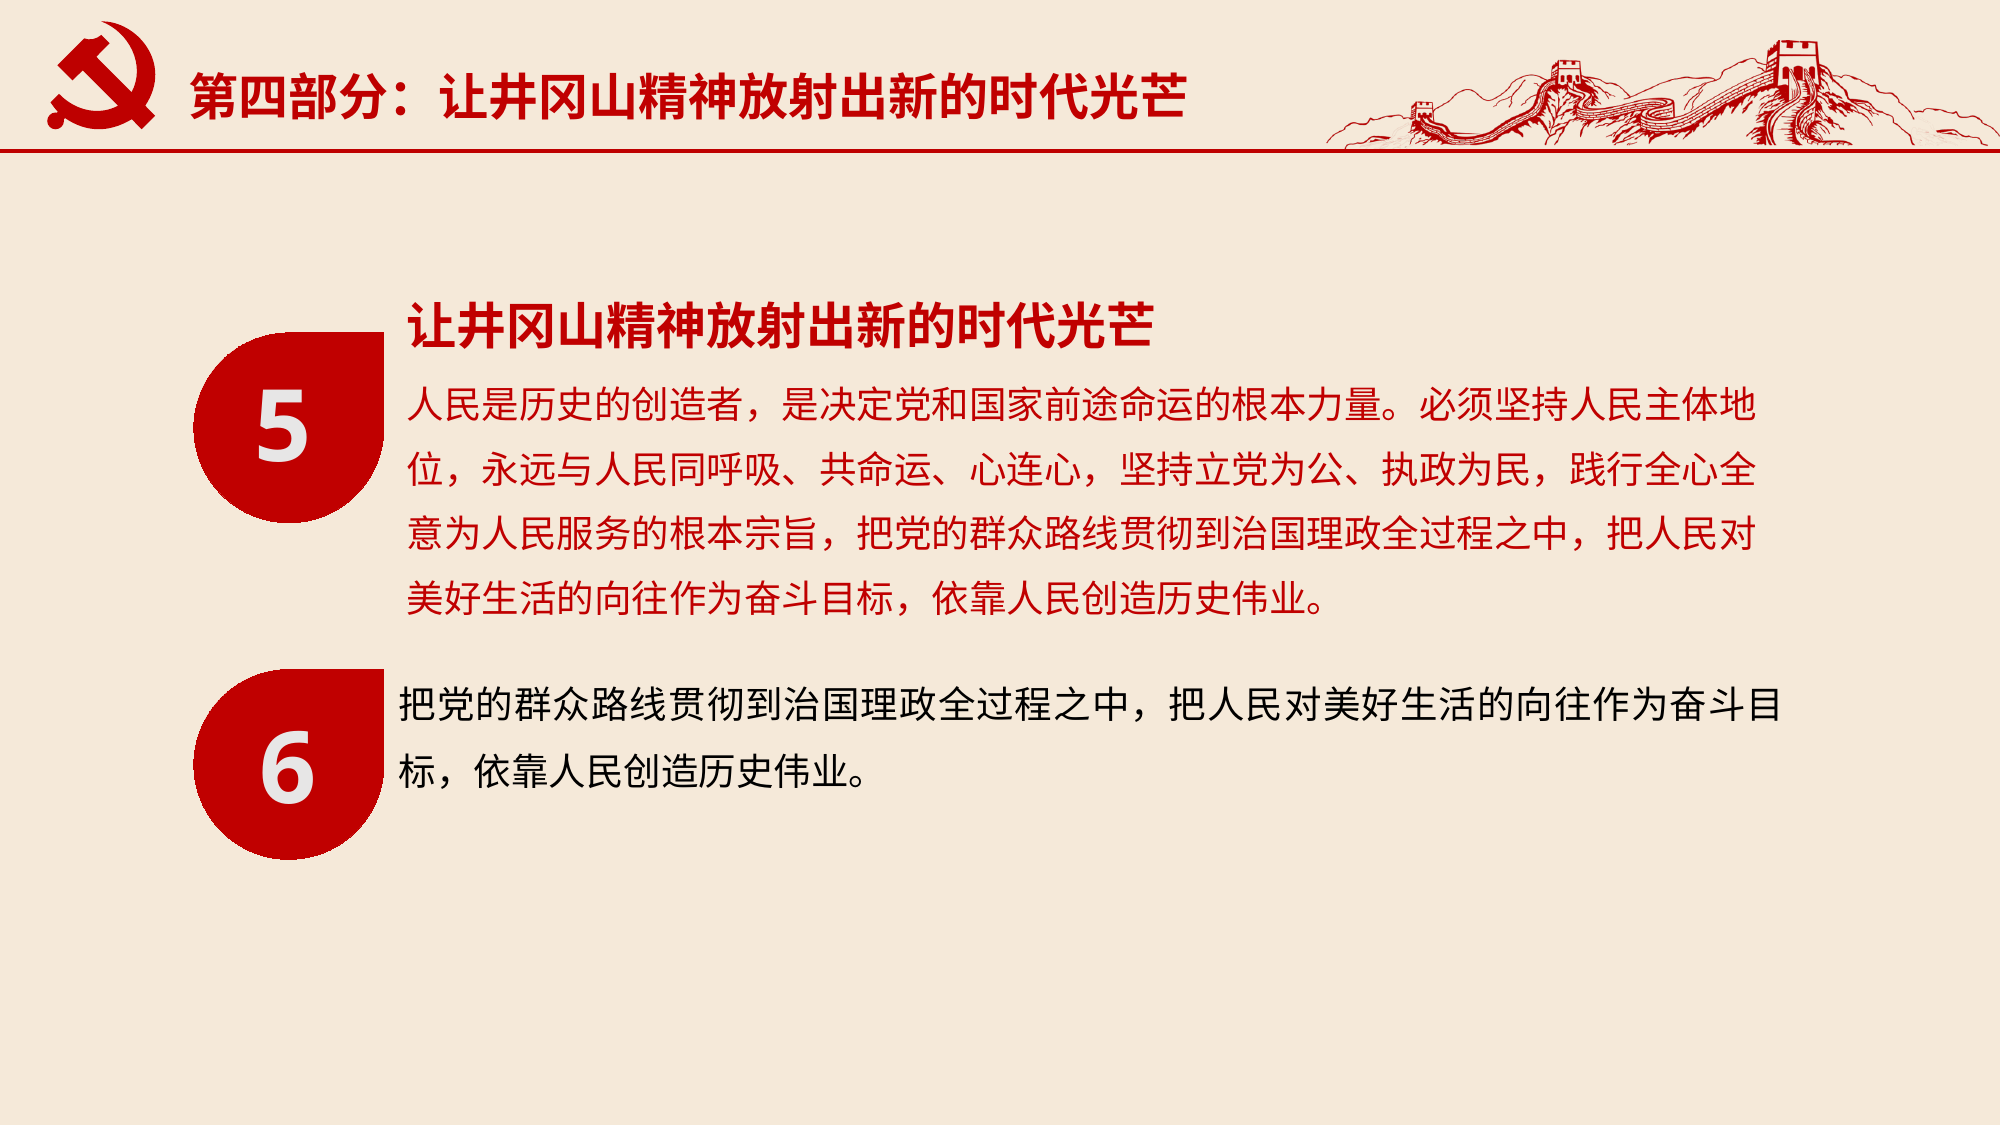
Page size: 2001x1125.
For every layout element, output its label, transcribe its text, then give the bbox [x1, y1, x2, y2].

text_box [193, 332, 384, 523]
text_box 把党的群众路线贯彻到治国理政全过程之中，把人民对美好生活的向往作为奋斗目标，依靠人民创造历史伟业。 [383, 650, 1799, 801]
text_box 让井冈山精神放射出新的时代光芒 [391, 287, 1562, 354]
text_box 6 [245, 696, 333, 831]
text_box [193, 669, 383, 860]
text_box 第四部分：让井冈山精神放射出新的时代光芒 [173, 57, 1326, 133]
text_box 人民是历史的创造者，是决定党和国家前途命运的根本力量。必须坚持人民主体地位，永远与人民同呼吸、共命运、心连心，坚持立党为公、执政为民，践行全心全意为人民服务的根本宗旨，把党的群众路线贯彻到治国理政全过程之中，把人民对美好生活的向往作为奋斗目标，依靠人民创造历史伟业。 [391, 354, 1799, 628]
text_box [47, 21, 156, 130]
text_box 5 [240, 354, 327, 489]
picture [1326, 40, 2000, 151]
